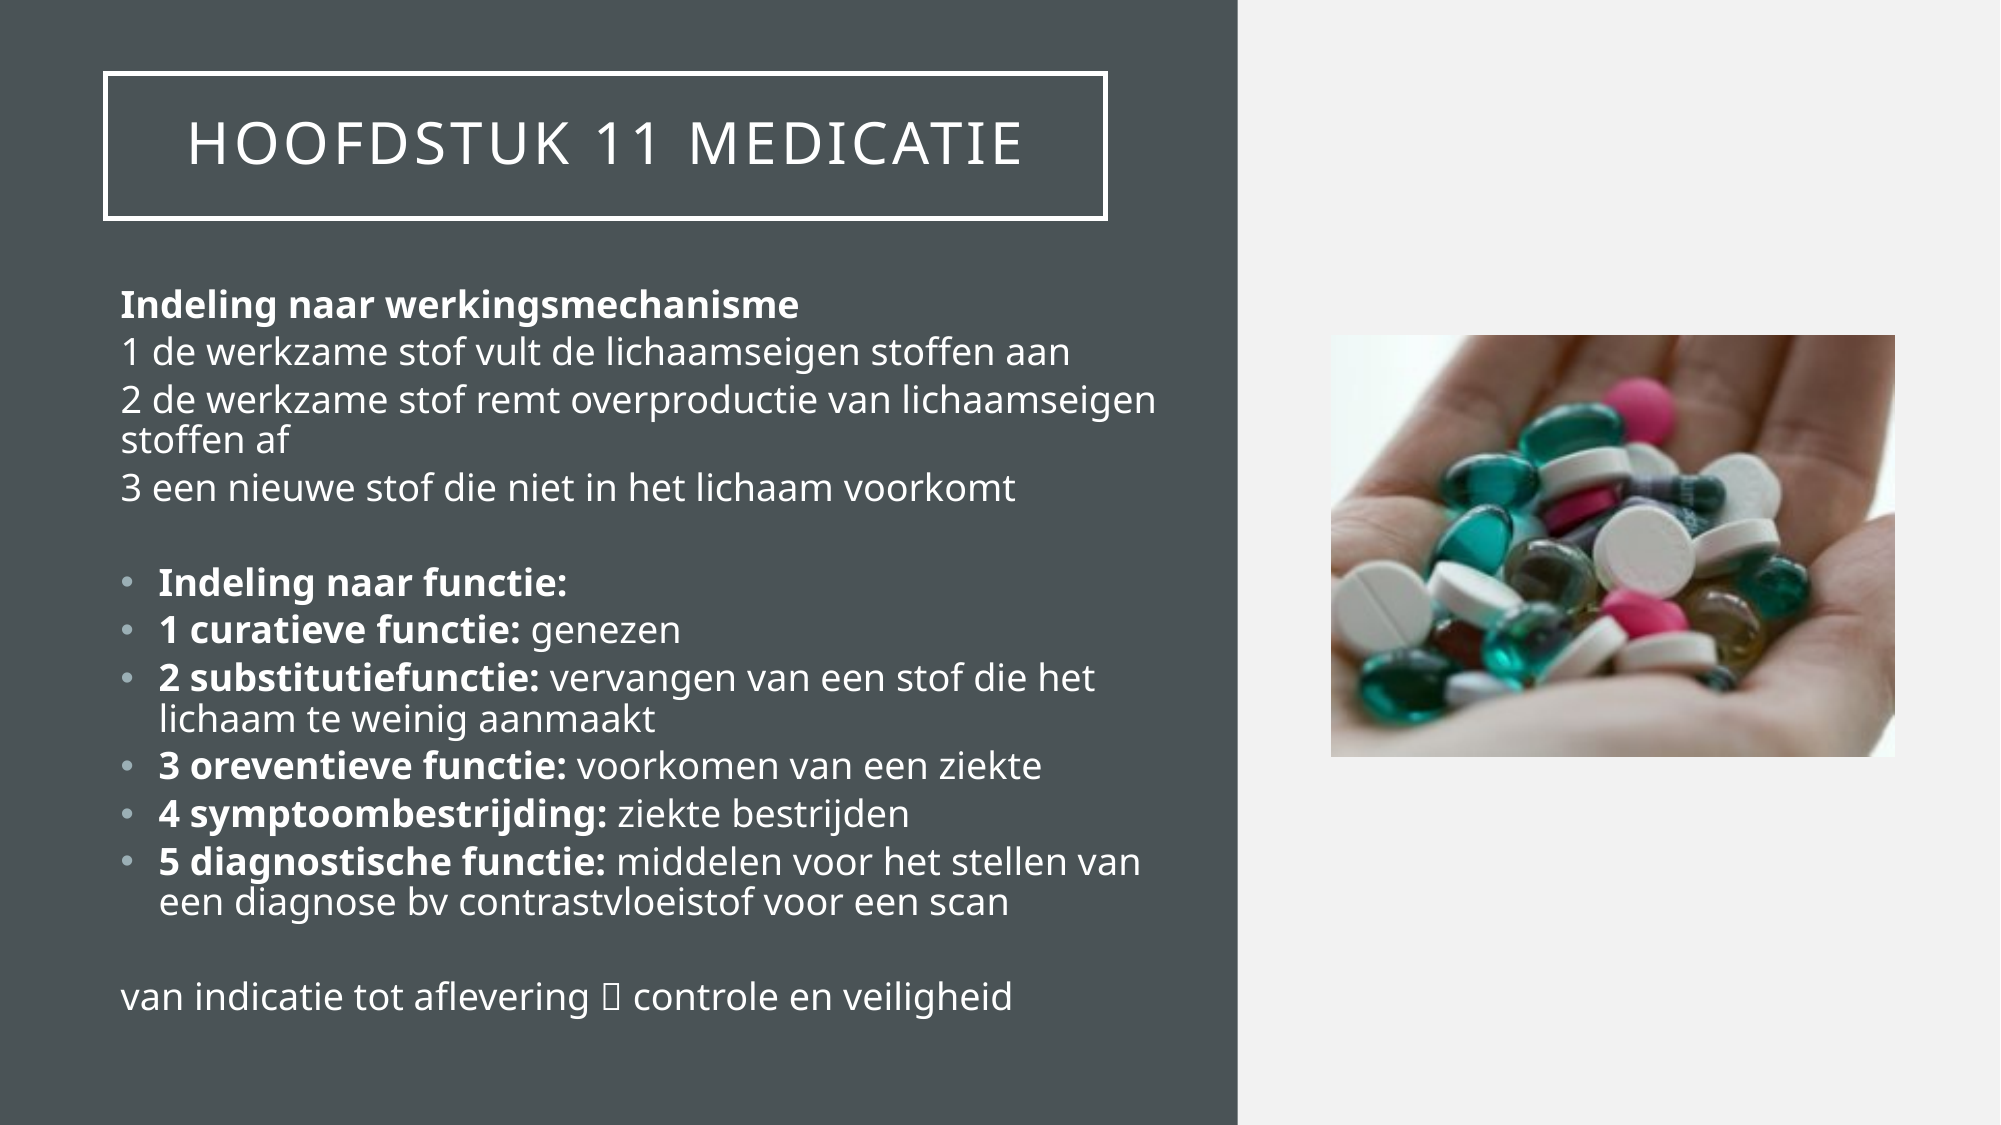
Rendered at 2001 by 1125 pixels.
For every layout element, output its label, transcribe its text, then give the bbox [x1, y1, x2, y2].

text_box [1238, 0, 2000, 1125]
title Hoofdstuk 11 medicatie [103, 71, 1108, 221]
list Indeling naar werkingsmechanisme 1 de werkzame stof vult de lichaamseigen stoffen aan 2 de werkzame stof remt overproductie van lichaamseigen stoffen af 3 een nieuwe stof die niet in het lichaam voorkomt Indeling naar functie: 1 curatieve functie: genezen 2 substitutiefunctie: vervangen van een stof die het lichaam te weinig aanmaakt 3 oreventieve functie: voorkomen van een ziekte 4 symptoombestrijding: ziekte bestrijden 5 diagnostische functie: middelen voor het stellen van een diagnose bv contrastvloeistof voor een scan van indicatie tot aflevering  controle en veiligheid [105, 278, 1199, 1077]
text_box [0, 0, 1238, 1125]
picture [1331, 335, 1895, 757]
